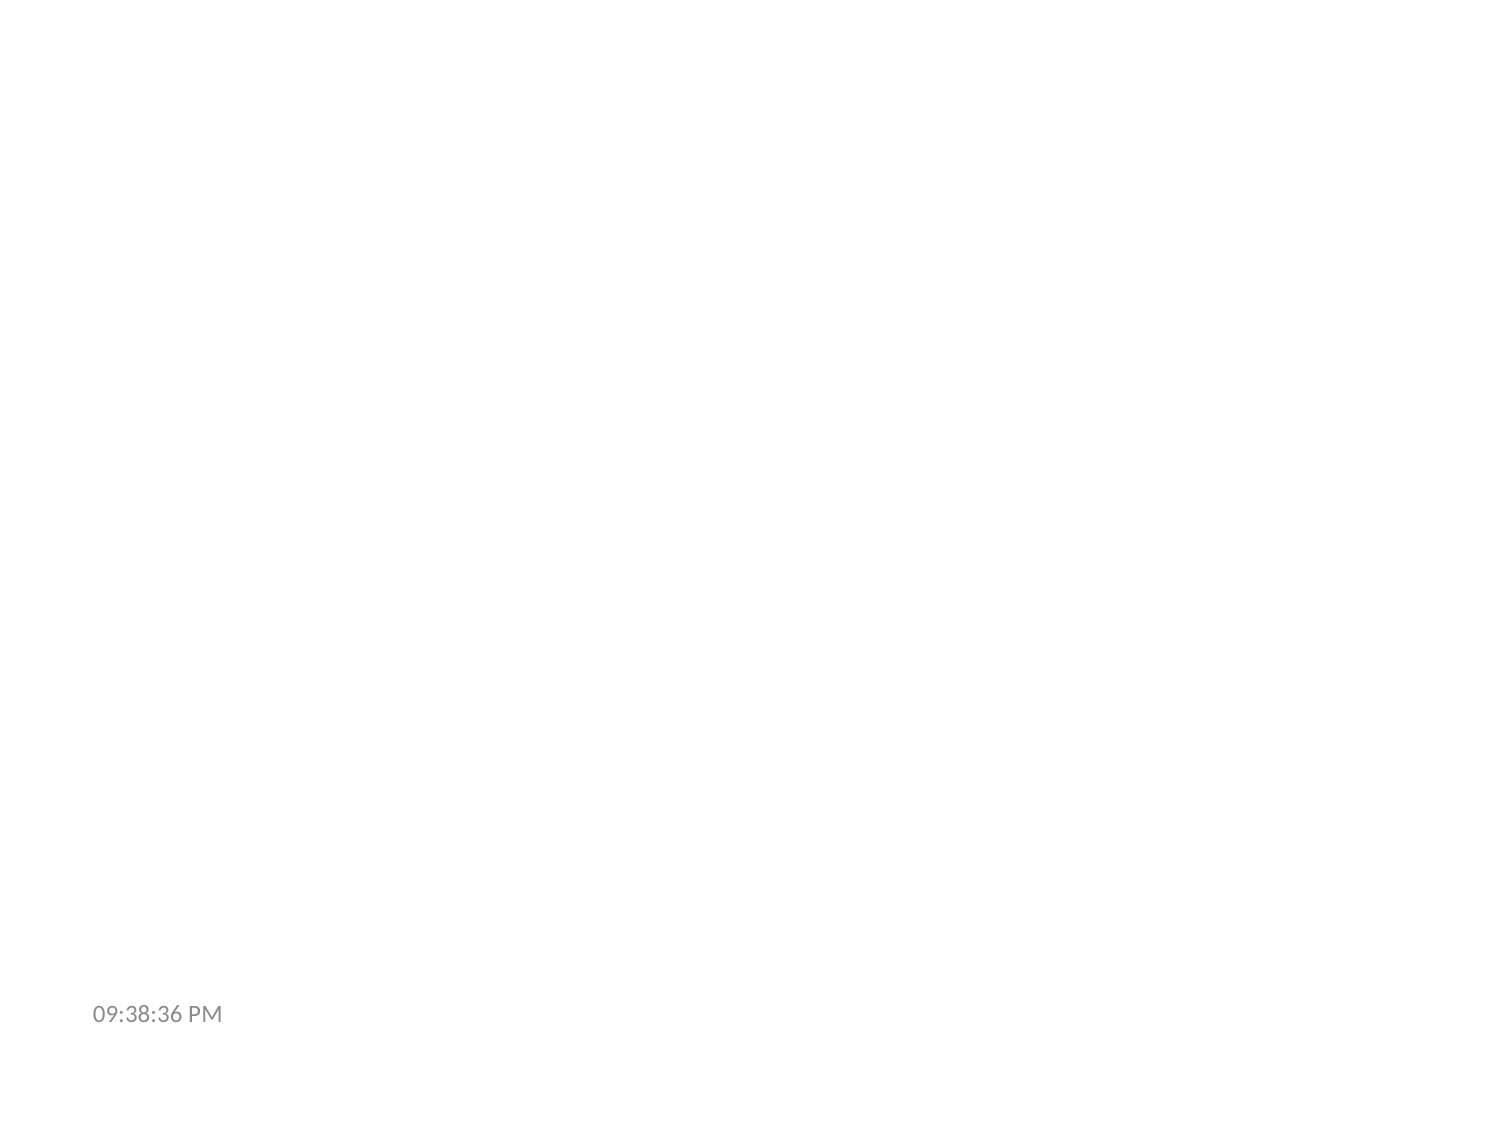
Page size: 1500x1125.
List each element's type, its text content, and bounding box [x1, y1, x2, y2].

text_box 3:35:09 PM [77, 982, 428, 1043]
